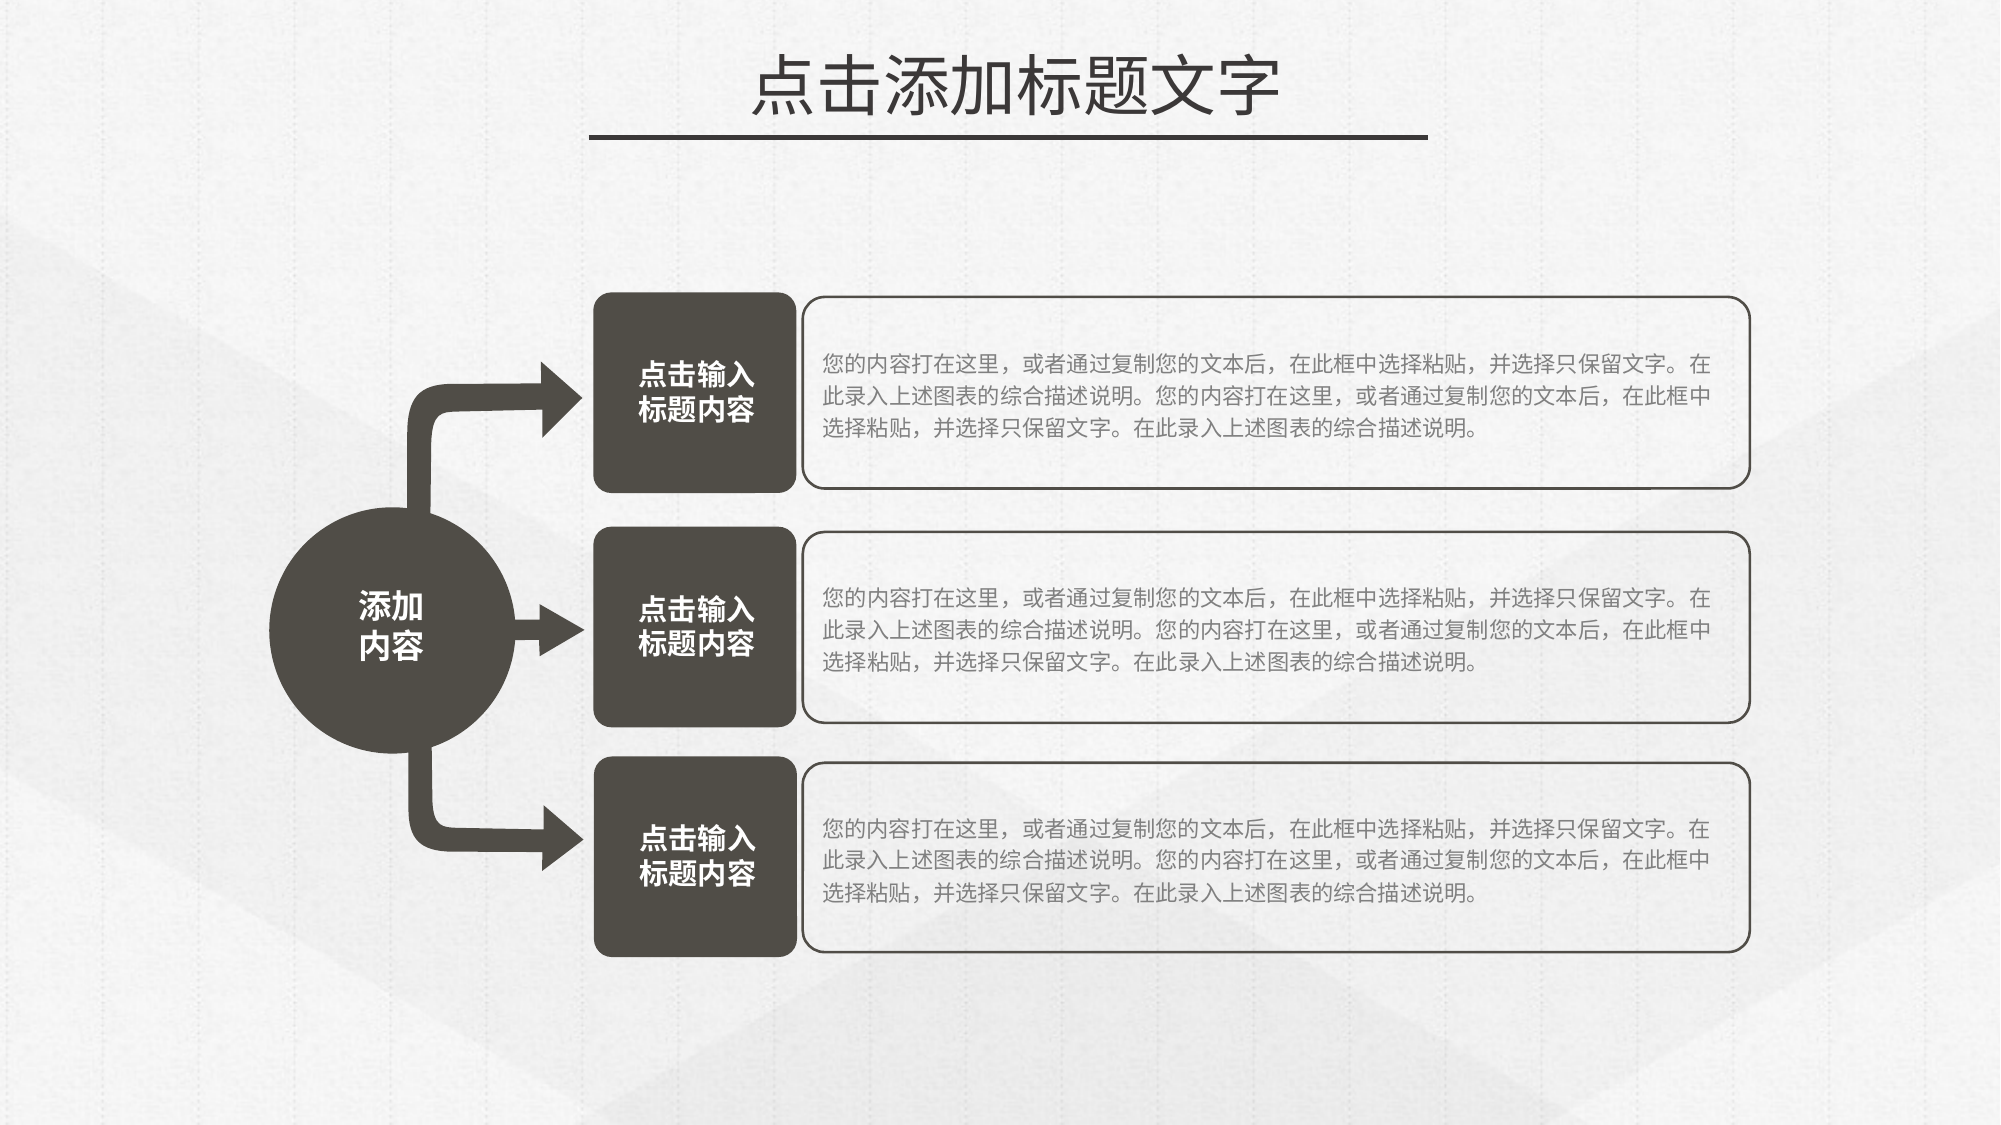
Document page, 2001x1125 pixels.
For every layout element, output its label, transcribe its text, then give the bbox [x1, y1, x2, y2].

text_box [593, 526, 797, 728]
text_box [408, 754, 584, 872]
text_box [516, 604, 585, 657]
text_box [593, 292, 797, 494]
picture [0, 0, 2000, 1125]
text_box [593, 756, 797, 958]
text_box 您的内容打在这里，或者通过复制您的文本后，在此框中选择粘贴，并选择只保留文字。在此录入上述图表的综合描述说明。您的内容打在这里，或者通过复制您的文本后，在此框中选择粘贴，并选择只保留文字。在此录入上述图表的综合描述说明。 [802, 296, 1750, 489]
text_box [407, 361, 583, 507]
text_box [290, 576, 495, 727]
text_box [561, 36, 1472, 138]
text_box 您的内容打在这里，或者通过复制您的文本后，在此框中选择粘贴，并选择只保留文字。在此录入上述图表的综合描述说明。您的内容打在这里，或者通过复制您的文本后，在此框中选择粘贴，并选择只保留文字。在此录入上述图表的综合描述说明。 [802, 531, 1750, 723]
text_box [269, 507, 516, 754]
text_box 您的内容打在这里，或者通过复制您的文本后，在此框中选择粘贴，并选择只保留文字。在此录入上述图表的综合描述说明。您的内容打在这里，或者通过复制您的文本后，在此框中选择粘贴，并选择只保留文字。在此录入上述图表的综合描述说明。 [802, 762, 1750, 953]
